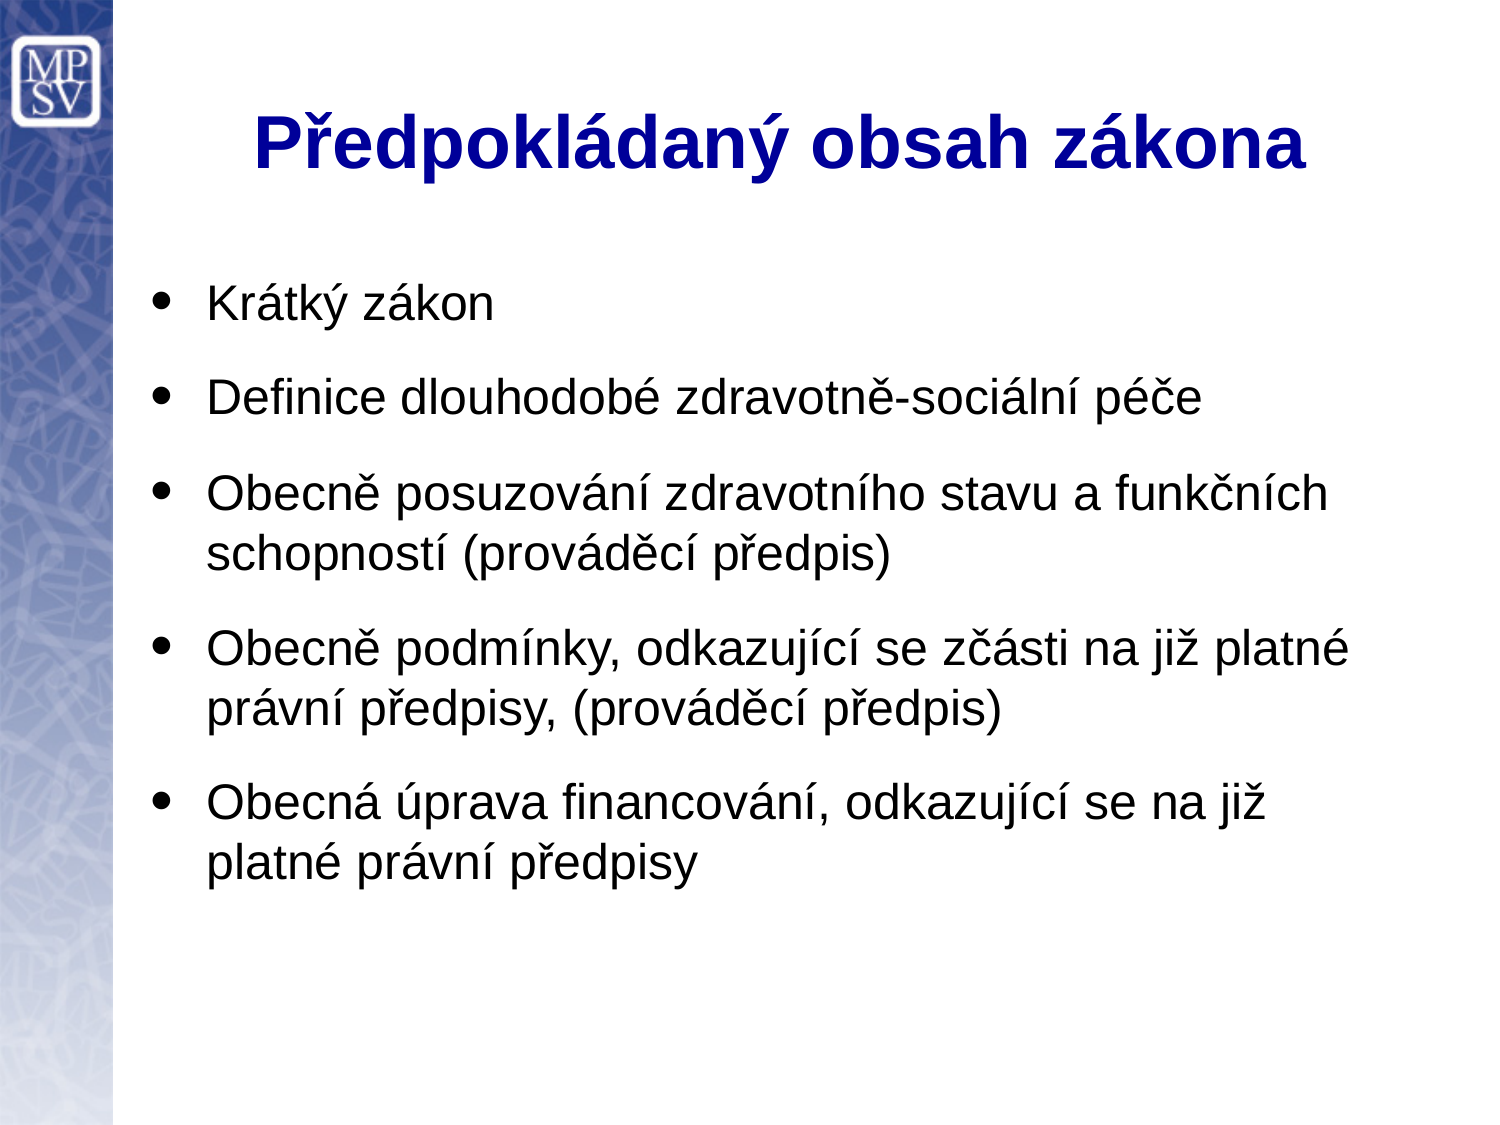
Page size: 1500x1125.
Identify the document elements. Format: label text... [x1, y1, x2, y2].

picture [0, 0, 113, 1125]
title Předpokládaný obsah zákona [135, 45, 1425, 233]
list Krátký zákon Definice dlouhodobé zdravotně-sociální péče Obecně posuzování zdravotního stavu a funkčních schopností (prováděcí předpis) Obecně podmínky, odkazující se zčásti na již platné právní předpisy, (prováděcí předpis) Obecná úprava financování, odkazující se na již platné právní předpisy [135, 262, 1425, 1005]
